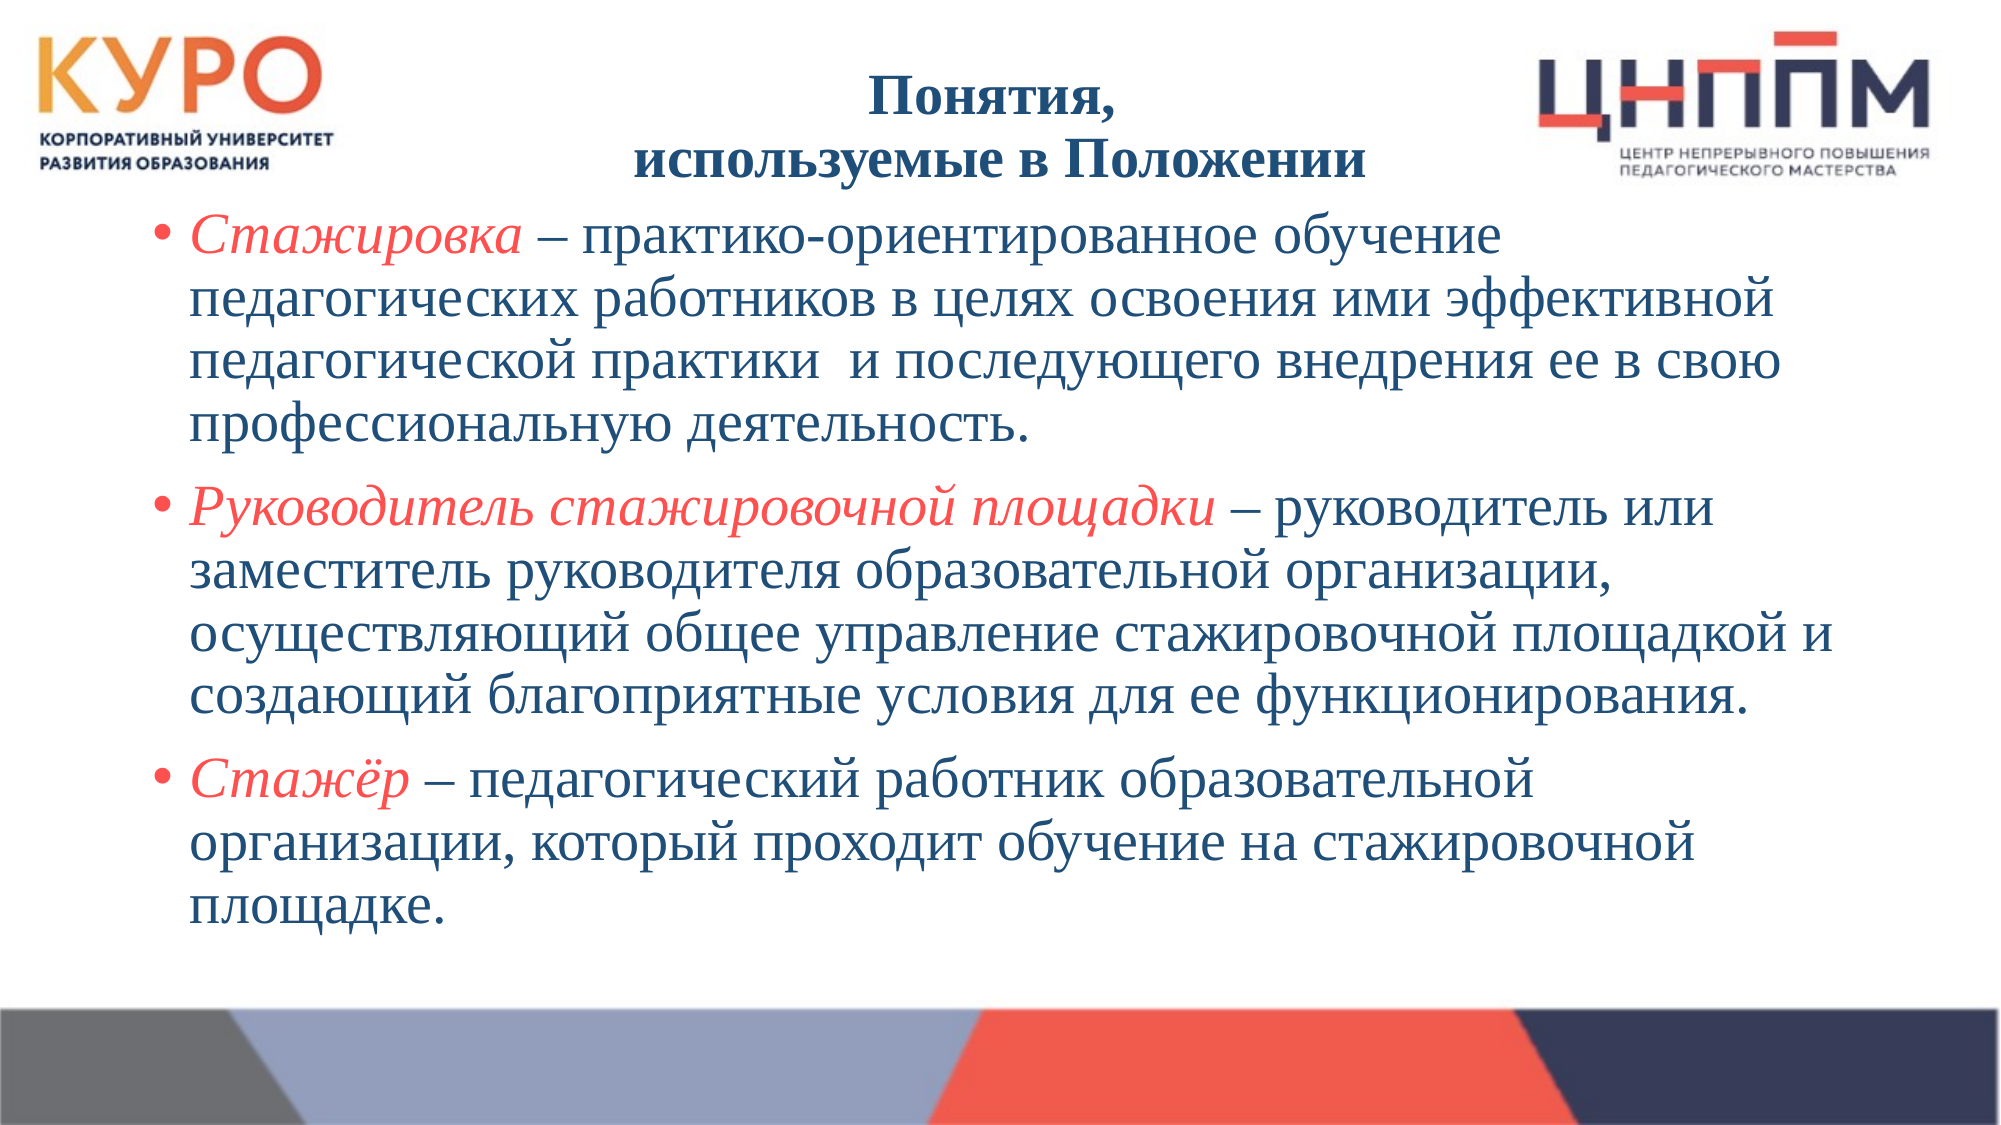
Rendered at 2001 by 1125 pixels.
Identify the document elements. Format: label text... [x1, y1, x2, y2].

picture [0, 0, 2001, 1125]
list Стажировка – практико-ориентированное обучение педагогических работников в целях освоения ими эффективной педагогической практики и последующего внедрения ее в свою профессиональную деятельность. Руководитель стажировочной площадки – руководитель или заместитель руководителя образовательной организации, осуществляющий общее управление стажировочной площадкой и создающий благоприятные условия для ее функционирования. Стажёр – педагогический работник образовательной организации, который проходит обучение на стажировочной площадке. [137, 195, 1863, 1089]
title Понятия, используемые в Положении [137, 59, 1863, 195]
